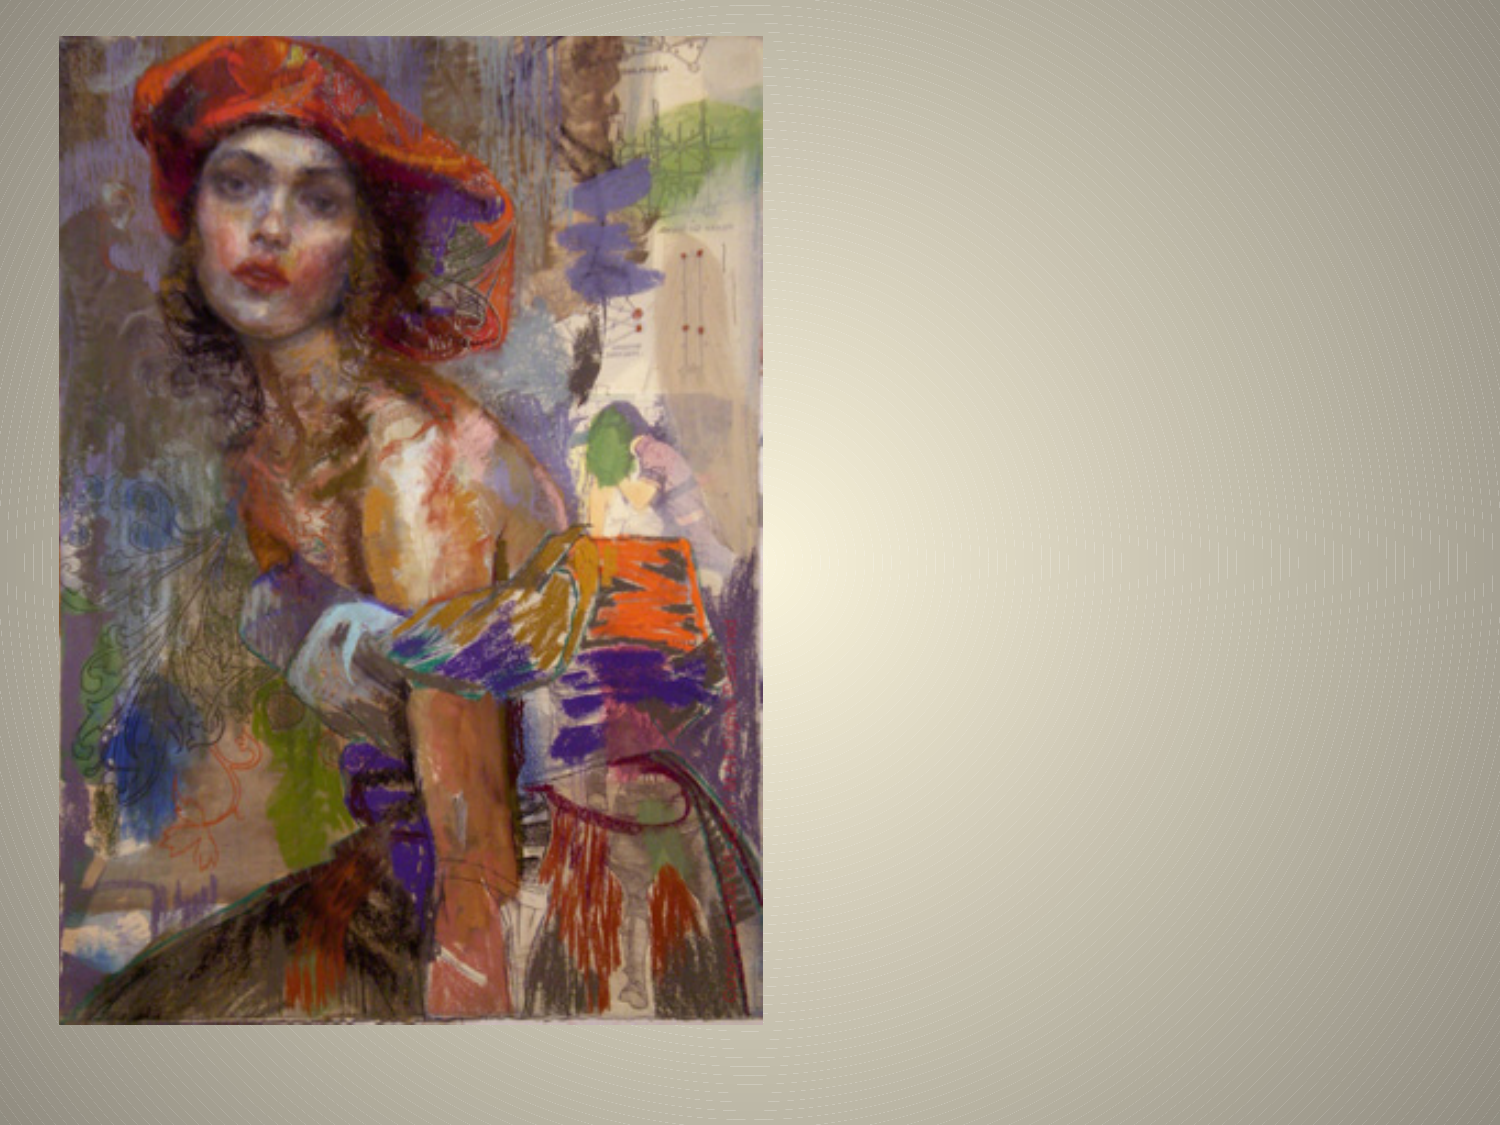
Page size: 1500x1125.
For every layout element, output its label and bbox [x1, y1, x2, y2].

picture [59, 36, 763, 1026]
